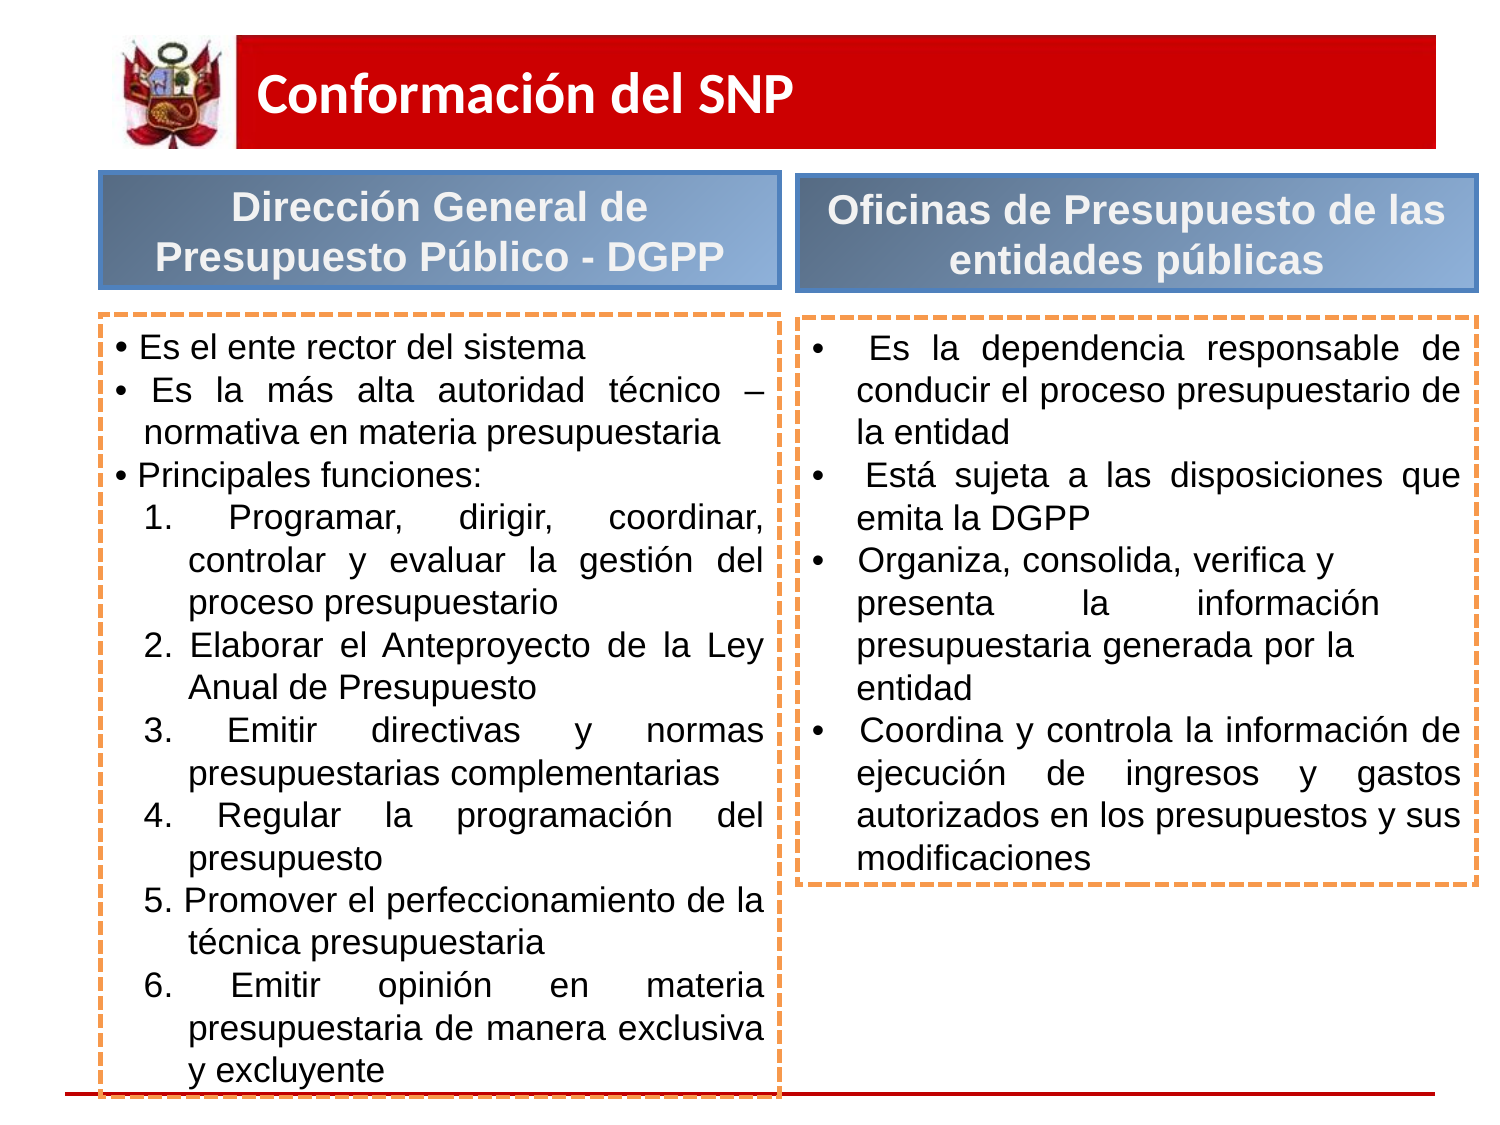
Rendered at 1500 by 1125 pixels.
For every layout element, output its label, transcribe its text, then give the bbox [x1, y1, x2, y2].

text_box Dirección General de Presupuesto Público - DGPP [100, 172, 780, 288]
text_box • Es el ente rector del sistema • Es la más alta autoridad técnico – normativa en materia presupuestaria • Principales funciones: 1. Programar, dirigir, coordinar, controlar y evaluar la gestión del proceso presupuestario 2. Elaborar el Anteproyecto de la Ley Anual de Presupuesto 3. Emitir directivas y normas presupuestarias complementarias 4. Regular la programación del presupuesto 5. Promover el perfeccionamiento de la técnica presupuestaria 6. Emitir opinión en materia presupuestaria de manera exclusiva y excluyente [100, 314, 780, 1097]
title Conformación del SNP [241, 42, 1426, 138]
text_box Oficinas de Presupuesto de las entidades públicas [797, 175, 1477, 291]
picture [112, 35, 1436, 149]
text_box • Es la dependencia responsable de conducir el proceso presupuestario de la entidad • Está sujeta a las disposiciones que emita la DGPP • Organiza, consolida, verifica y presenta la información presupuestaria generada por la entidad • Coordina y controla la información de ejecución de ingresos y gastos autorizados en los presupuestos y sus modificaciones [797, 317, 1477, 885]
